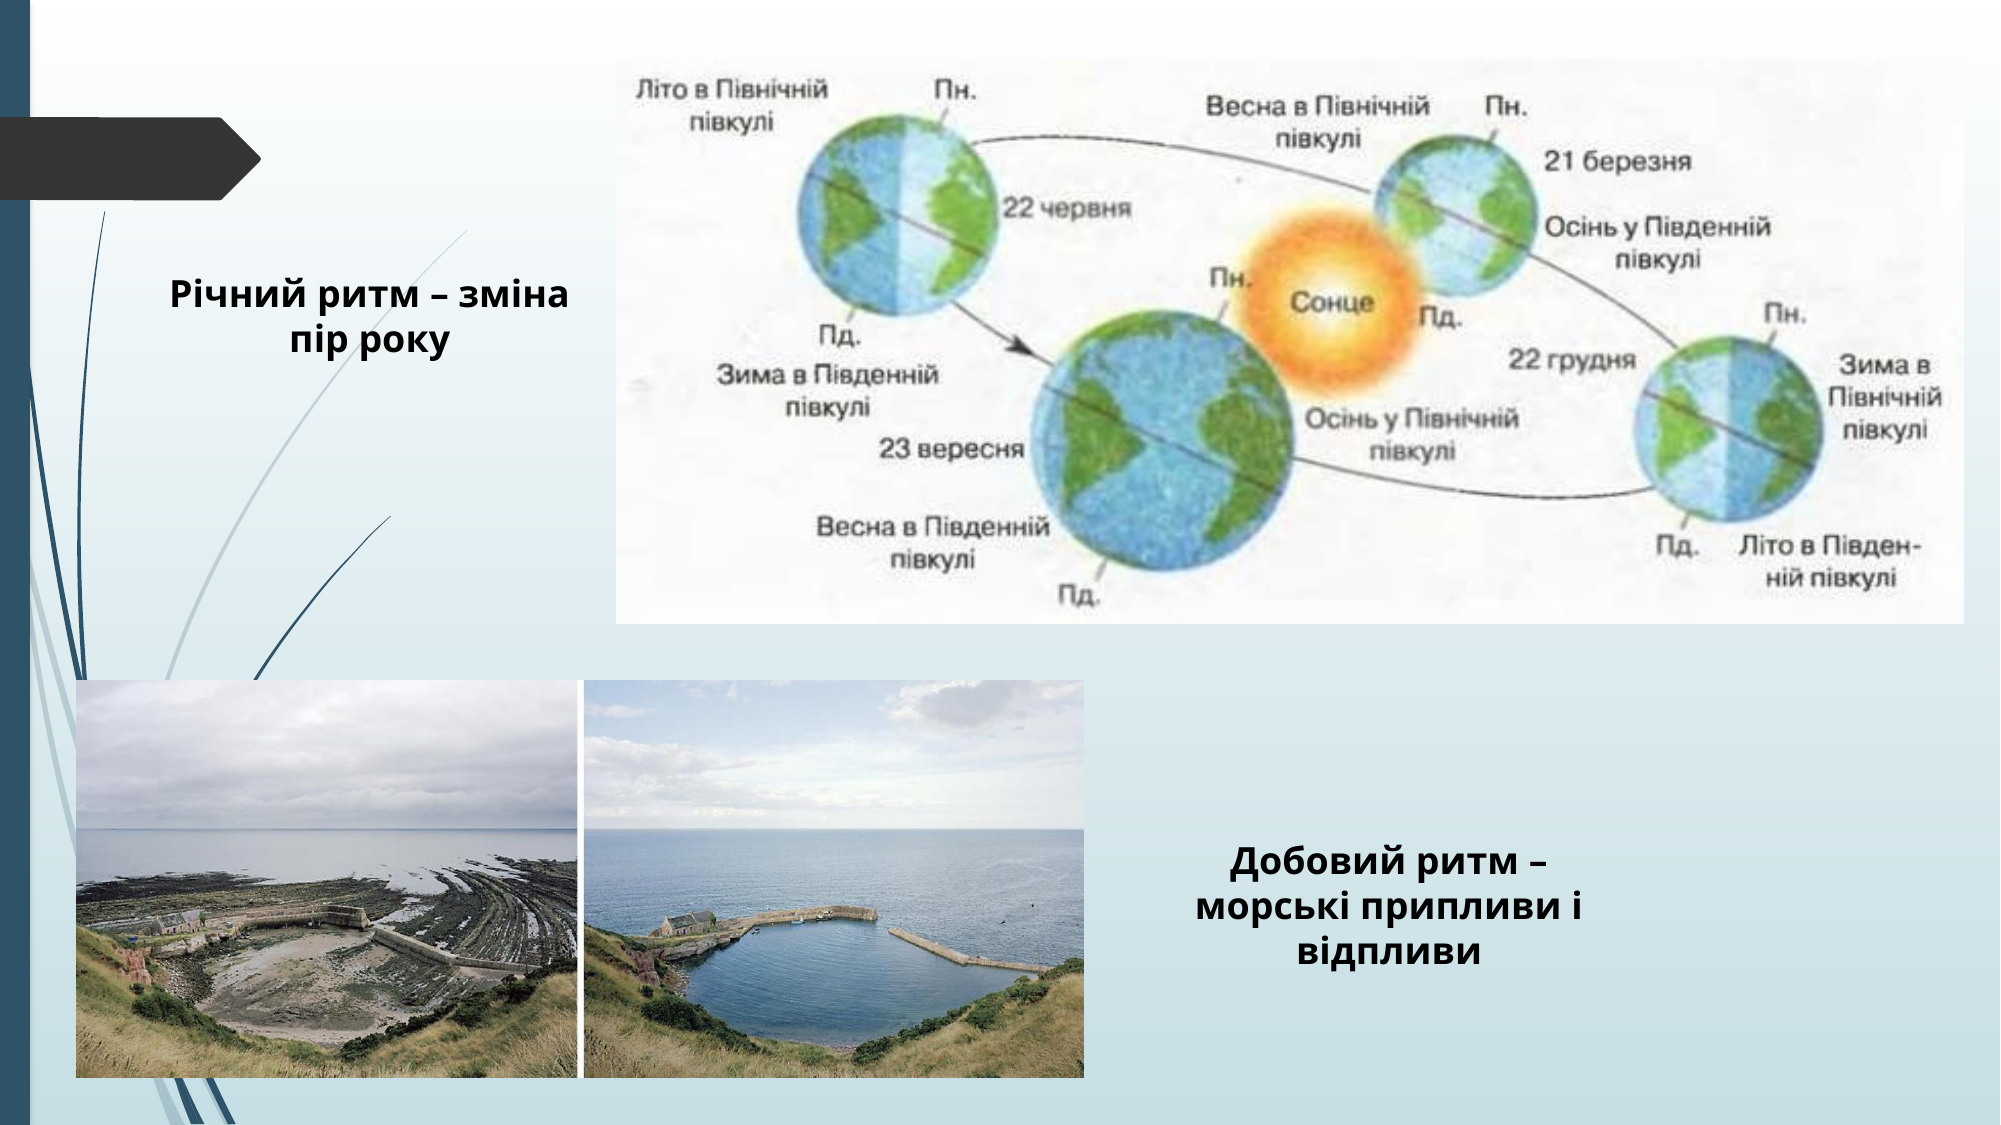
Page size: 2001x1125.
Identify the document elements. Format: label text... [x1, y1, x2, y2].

text_box Річний ритм – зміна пір року [122, 263, 611, 474]
title Добовий ритм – морські припливи і відпливи [1141, 829, 1637, 1040]
picture [76, 679, 1085, 1078]
picture [616, 59, 1964, 625]
